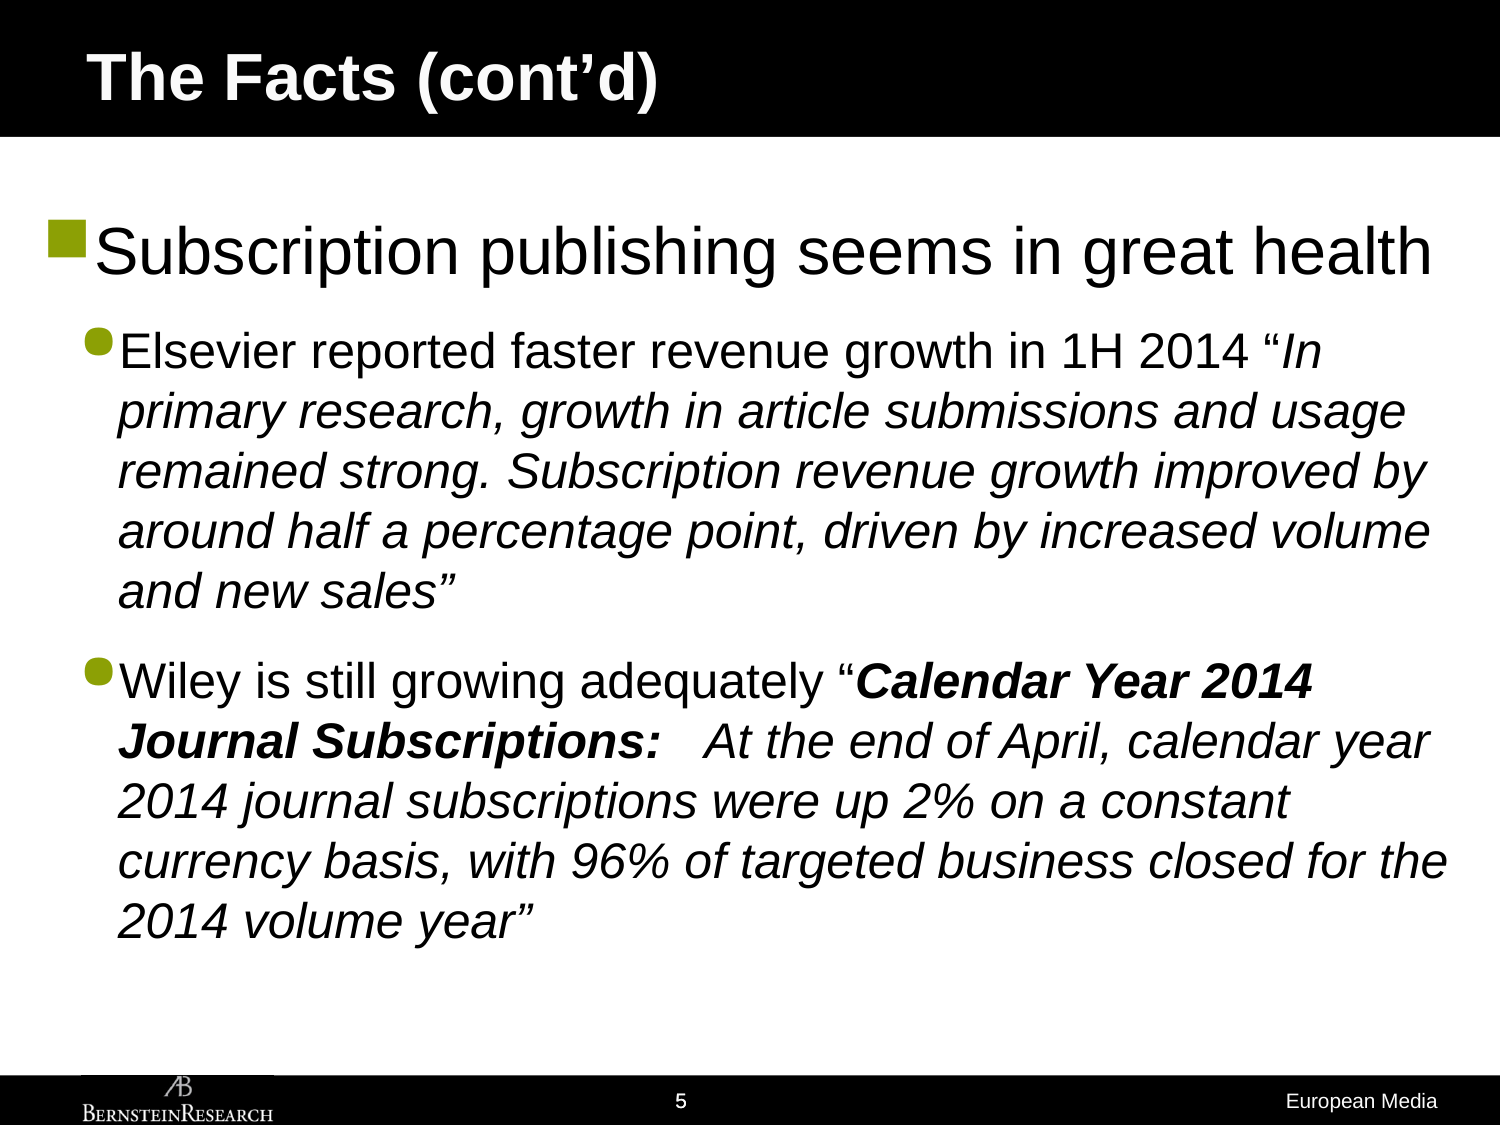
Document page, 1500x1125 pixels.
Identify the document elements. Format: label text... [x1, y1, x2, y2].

text_box The Facts (cont’d) [86, 39, 1451, 116]
list Subscription publishing seems in great health Elsevier reported faster revenue growth in 1H 2014 “In primary research, growth in article submissions and usage remained strong. Subscription revenue growth improved by around half a percentage point, driven by increased volume and new sales” Wiley is still growing adequately “Calendar Year 2014 Journal Subscriptions: At the end of April, calendar year 2014 journal subscriptions were up 2% on a constant currency basis, with 96% of targeted business closed for the 2014 volume year” [41, 207, 1459, 951]
picture [81, 1075, 274, 1122]
